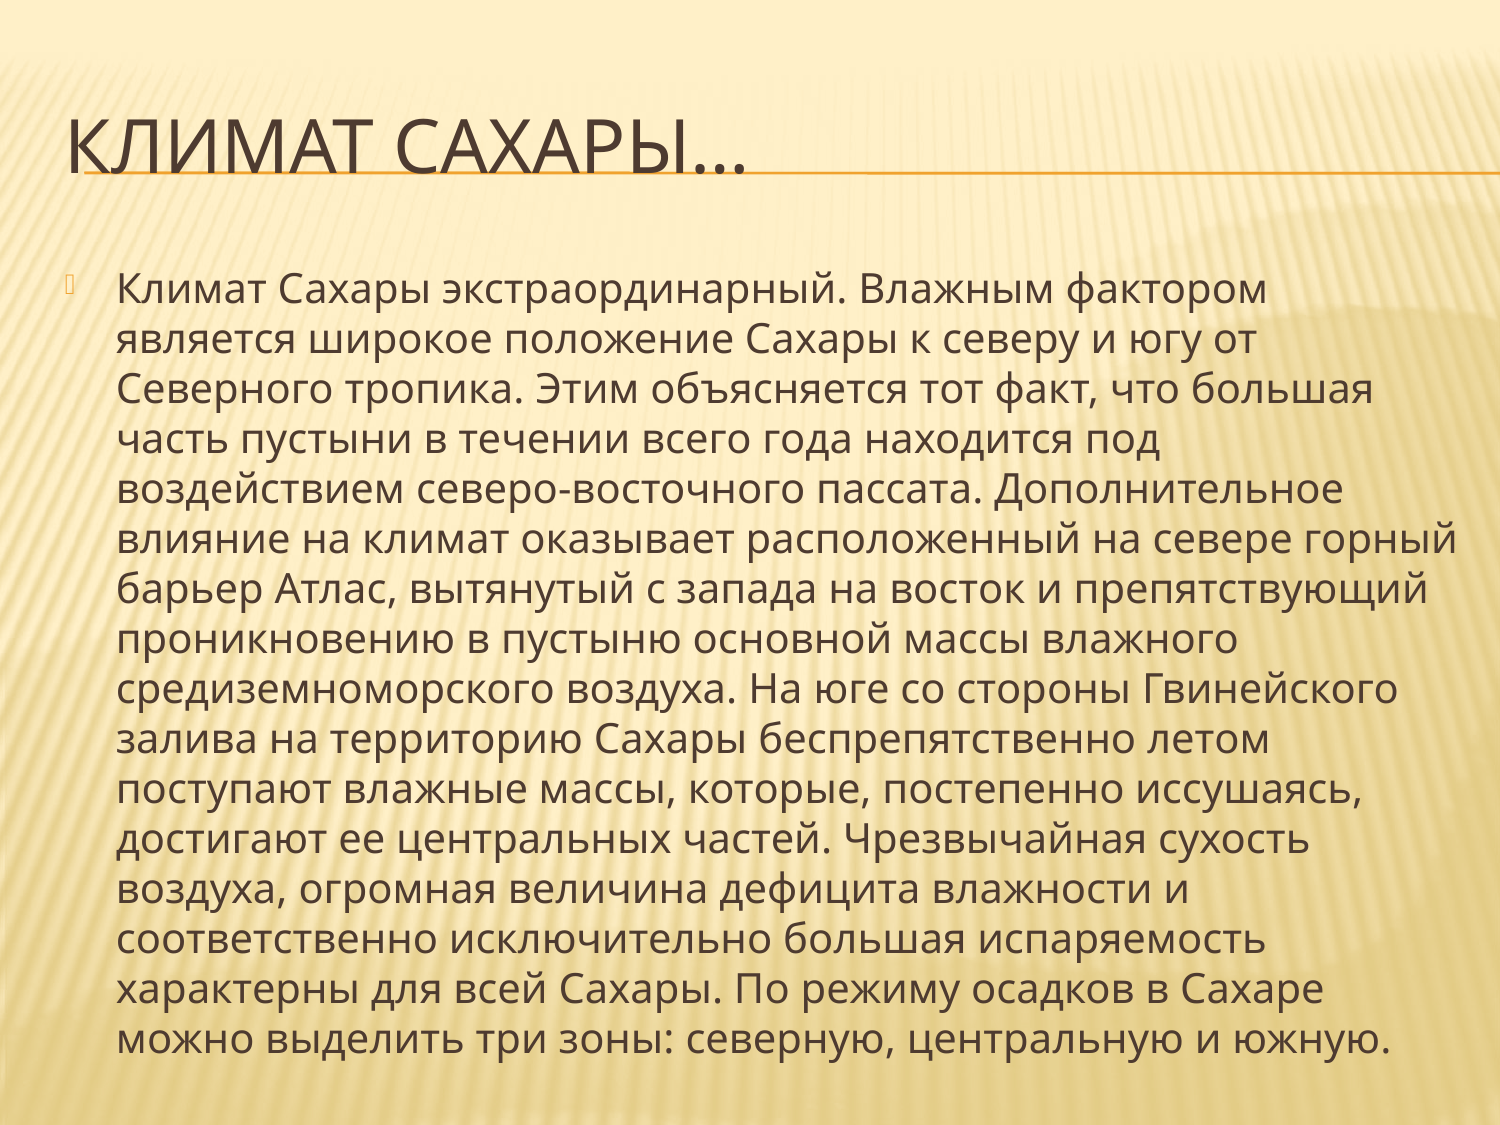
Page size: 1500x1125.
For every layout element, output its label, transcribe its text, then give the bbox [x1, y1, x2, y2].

list Климат Сахары экстраординарный. Влажным фактором является широкое положение Сахары к северу и югу от Северного тропика. Этим объясняется тот факт, что большая часть пустыни в течении всего года находится под воздействием северо-восточного пассата. Дополнительное влияние на климат оказывает расположенный на севере горный барьер Атлас, вытянутый с запада на восток и препятствующий проникновению в пустыню основной массы влажного средиземноморского воздуха. На юге со стороны Гвинейского залива на территорию Сахары беспрепятственно летом поступают влажные массы, которые, постепенно иссушаясь, достигают ее центральных частей. Чрезвычайная сухость воздуха, огромная величина дефицита влажности и соответственно исключительно большая испаряемость характерны для всей Сахары. По режиму осадков в Сахаре можно выделить три зоны: северную, центральную и южную. [50, 254, 1475, 1090]
title Климат Сахары… [50, 75, 1475, 213]
